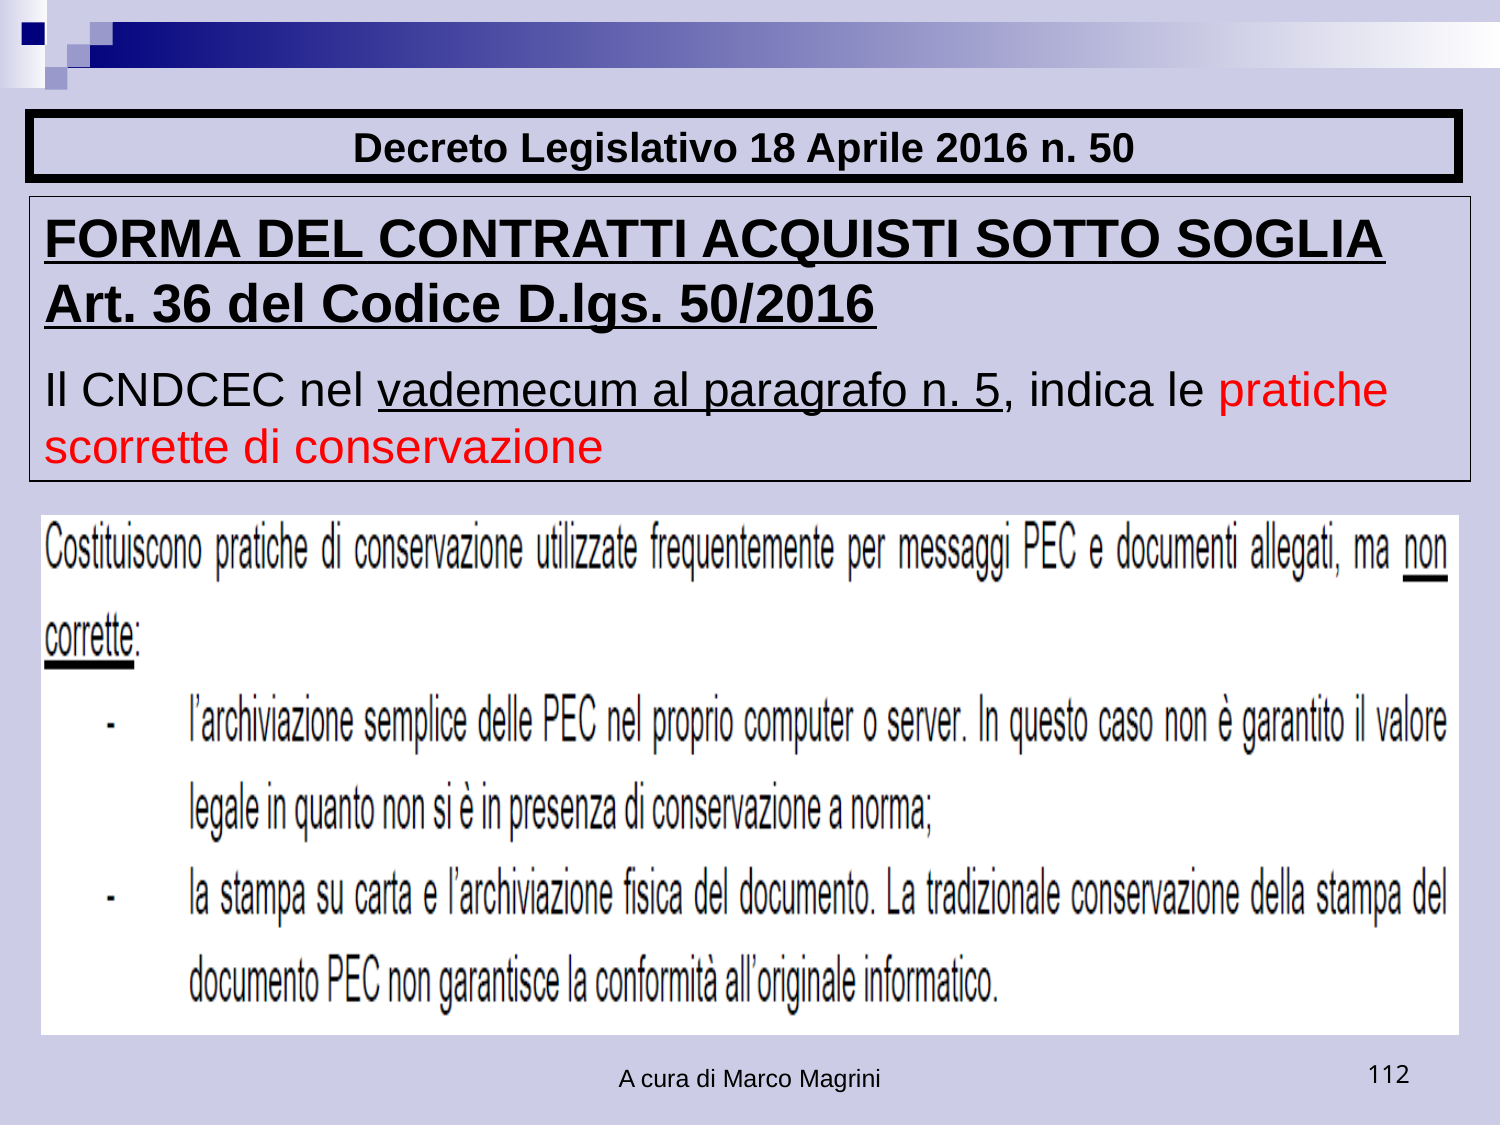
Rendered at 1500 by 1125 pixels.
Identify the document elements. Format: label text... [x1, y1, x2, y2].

footer A cura di Marco Magrini [512, 1045, 988, 1100]
text_box FORMA DEL CONTRATTI ACQUISTI SOTTO SOGLIA Art. 36 del Codice D.lgs. 50/2016 Il CNDCEC nel vademecum al paragrafo n. 5, indica le pratiche scorrette di conservazione [29, 196, 1471, 481]
text_box Decreto Legislativo 18 Aprile 2016 n. 50 [29, 113, 1459, 179]
picture [40, 515, 1460, 1036]
slide_number 112 [1074, 1045, 1425, 1100]
